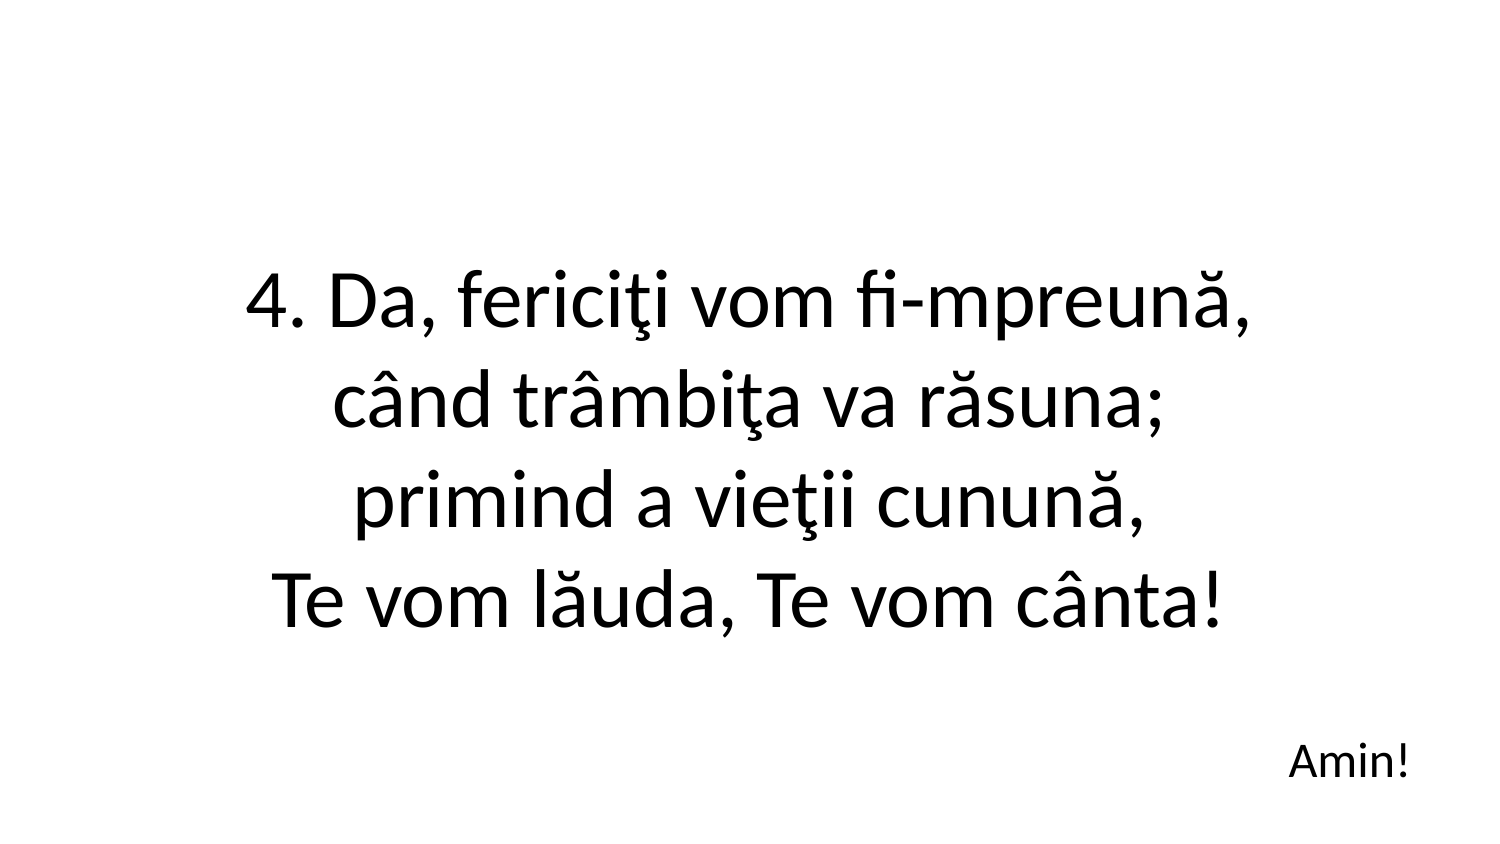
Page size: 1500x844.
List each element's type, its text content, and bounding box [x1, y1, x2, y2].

text_box 4. Da, fericiţi vom fi-mpreună, când trâmbiţa va răsuna; primind a vieţii cunună, Te vom lăuda, Te vom cânta! [230, 192, 1270, 652]
text_box Amin! [1273, 674, 1427, 795]
